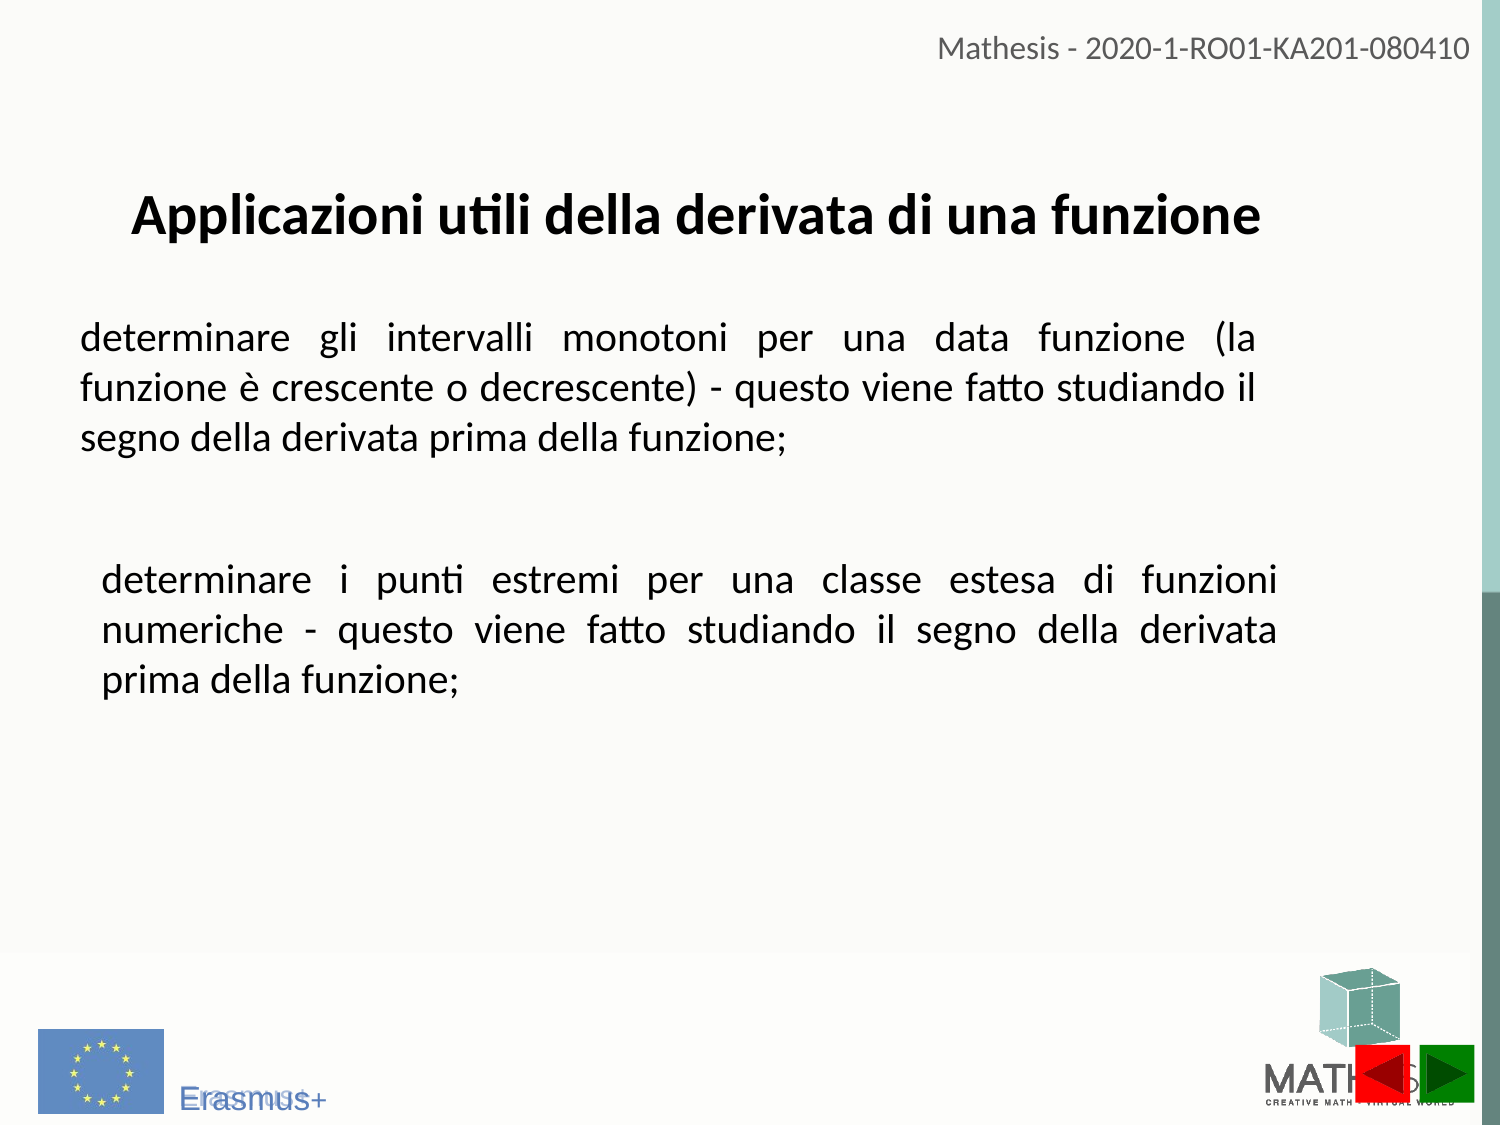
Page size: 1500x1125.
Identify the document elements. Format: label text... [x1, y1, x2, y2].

text_box [1355, 1044, 1411, 1103]
text_box Applicazioni utili della derivata di una funzione [35, 158, 1358, 265]
text_box [1419, 1044, 1475, 1103]
text_box determinare i punti estremi per una classe estesa di funzioni numeriche - questo viene fatto studiando il segno della derivata prima della funzione; [86, 544, 1294, 710]
text_box determinare gli intervalli monotoni per una data funzione (la funzione è crescente o decrescente) - questo viene fatto studiando il segno della derivata prima della funzione; [64, 302, 1272, 468]
